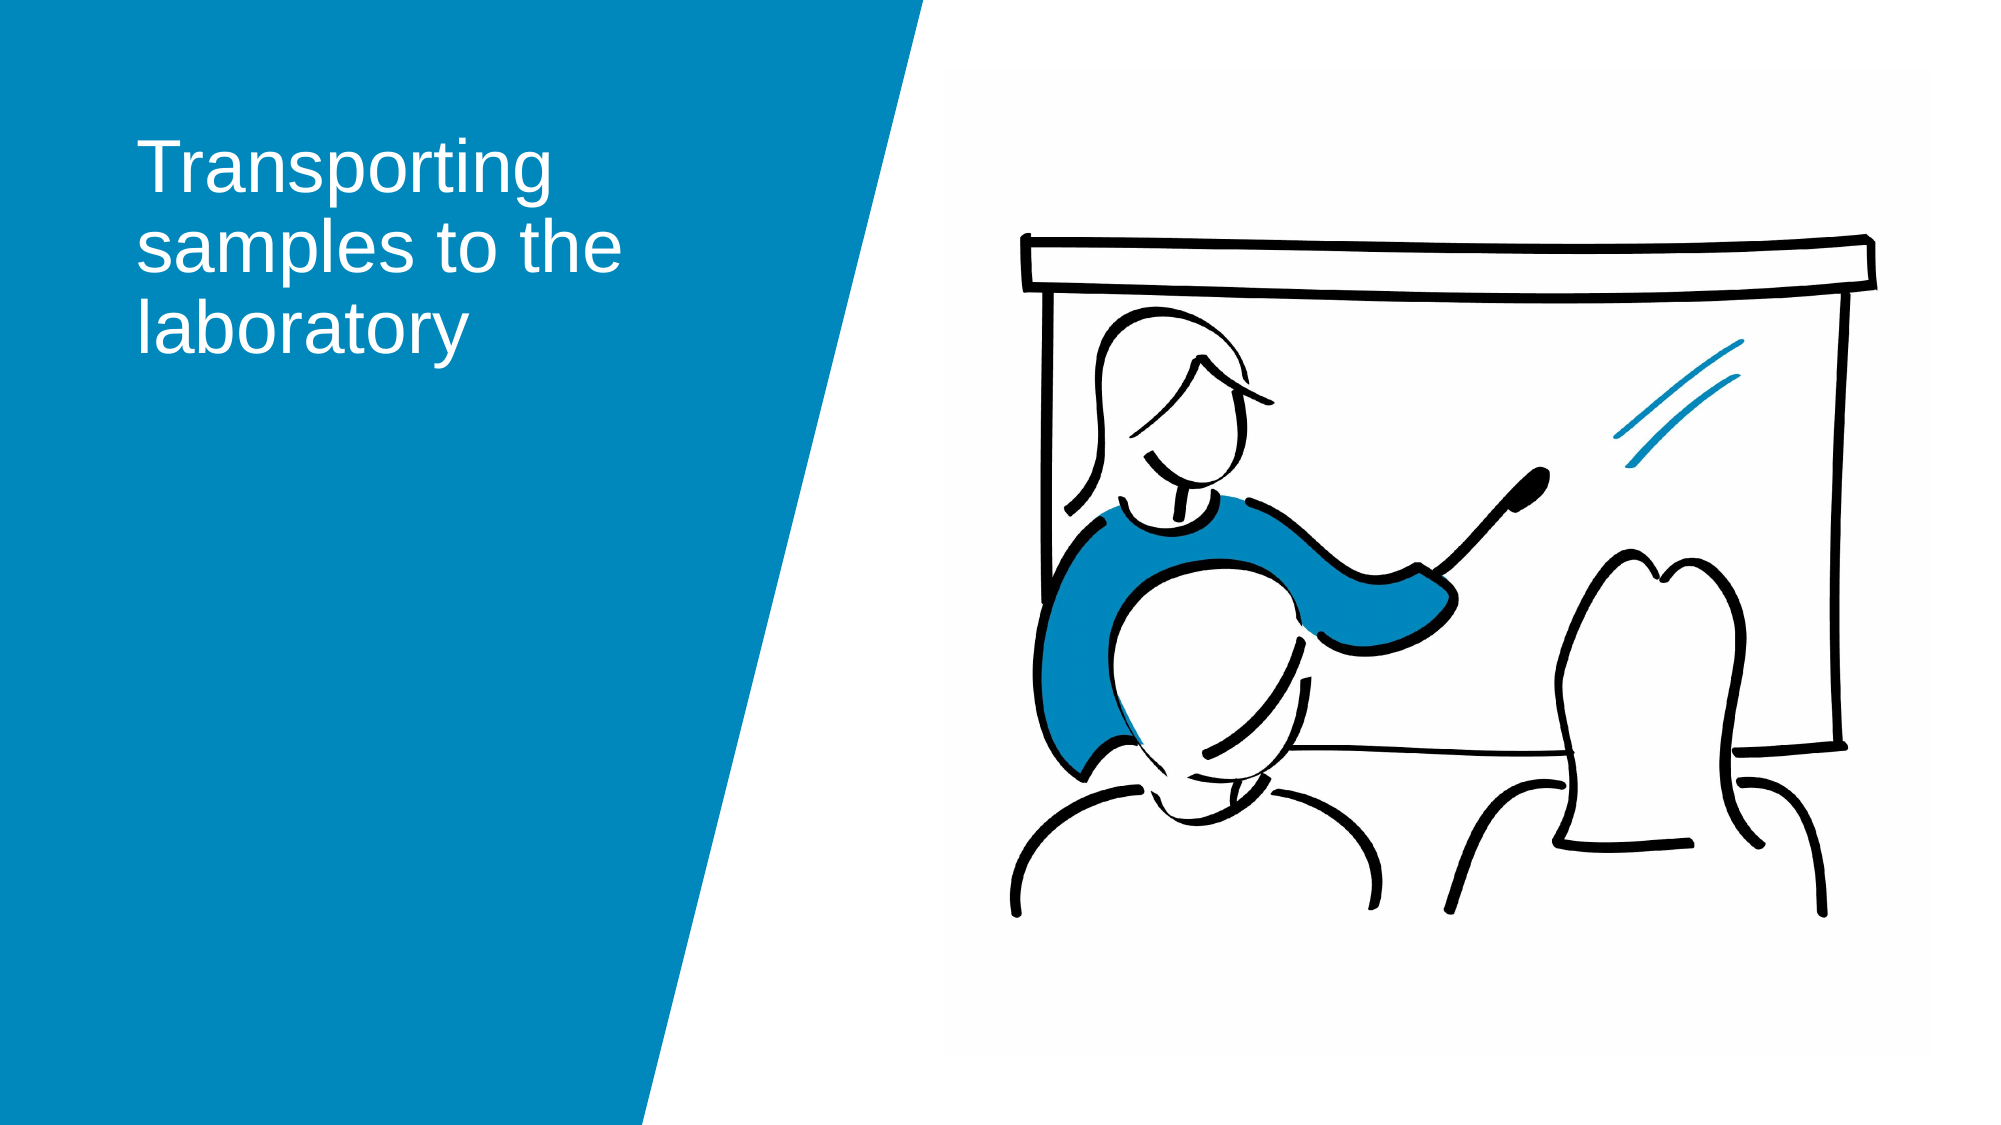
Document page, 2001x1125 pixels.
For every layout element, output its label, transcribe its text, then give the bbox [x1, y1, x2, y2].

picture [944, 68, 1932, 1056]
title Transporting samples to the laboratory [136, 0, 775, 371]
